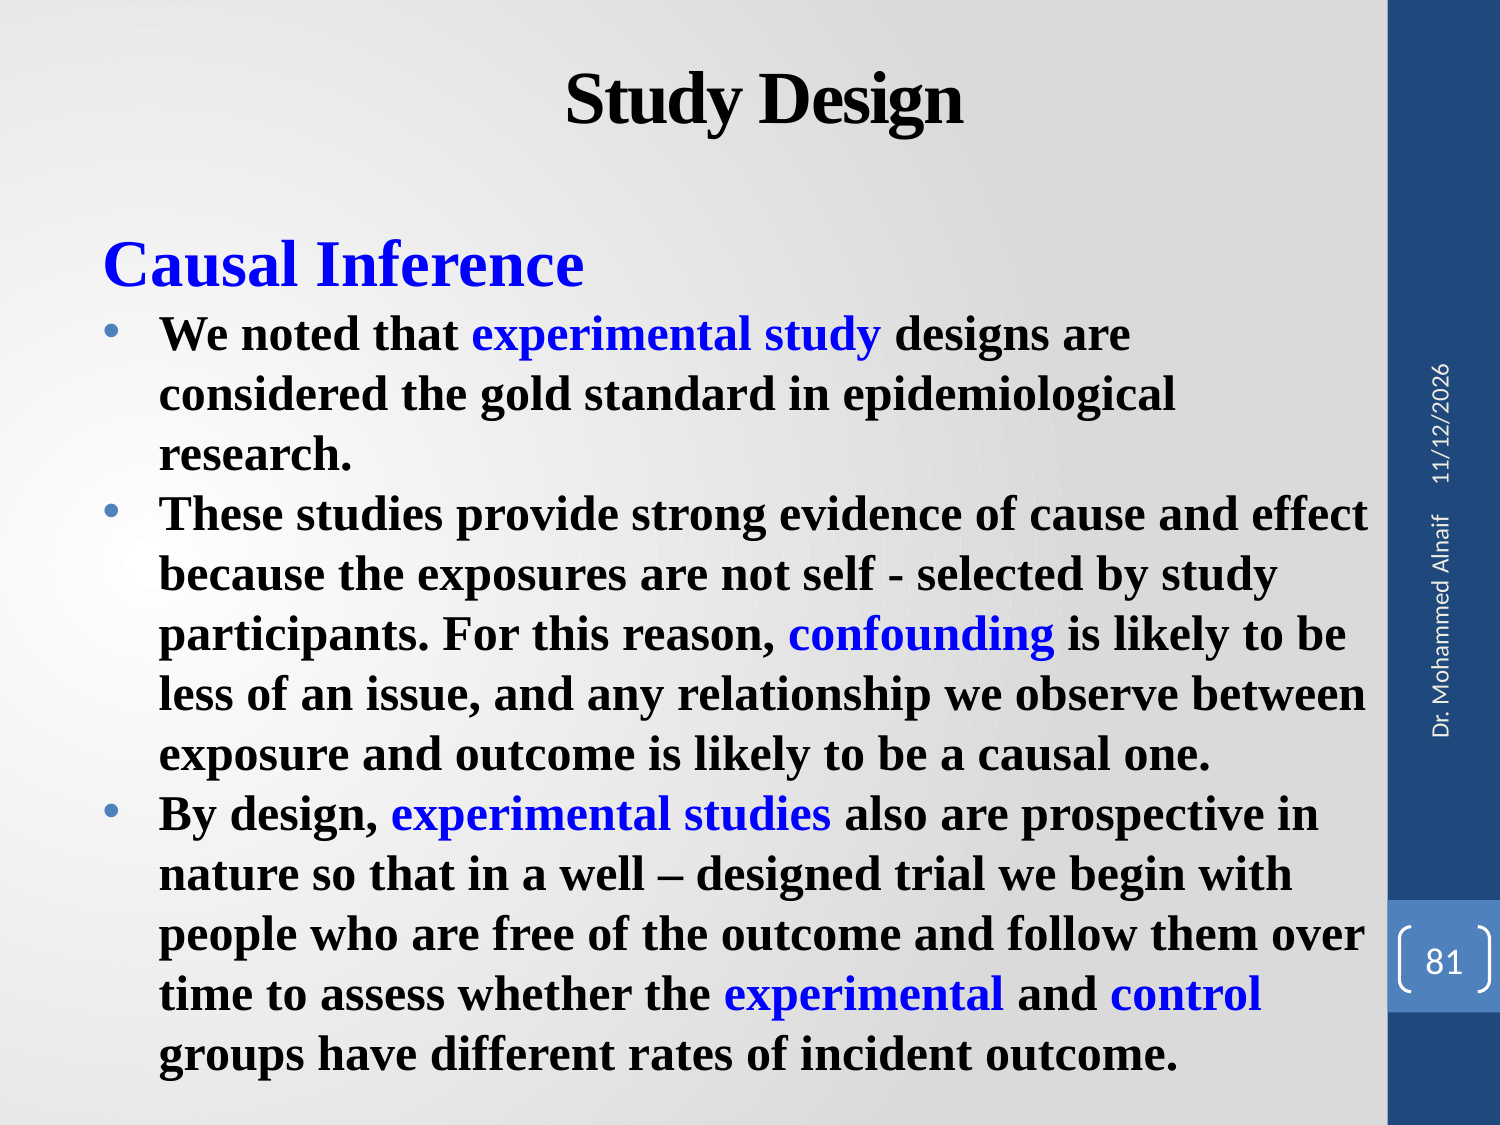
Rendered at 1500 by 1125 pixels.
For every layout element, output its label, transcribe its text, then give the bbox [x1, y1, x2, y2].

title Study Design [112, 37, 1388, 147]
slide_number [1408, 100, 1469, 500]
slide_number 81 [1397, 925, 1492, 994]
footer Dr. Mohammed Alnaif [1408, 500, 1469, 889]
subtitle Causal Inference We noted that experimental study designs are considered the gold standard in epidemiological research. These studies provide strong evidence of cause and effect because the exposures are not self - selected by study participants. For this reason, confounding is likely to be less of an issue, and any relationship we observe between exposure and outcome is likely to be a causal one. By design, experimental studies also are prospective in nature so that in a well – designed trial we begin with people who are free of the outcome and follow them over time to assess whether the experimental and control groups have different rates of incident outcome. [87, 212, 1388, 1038]
